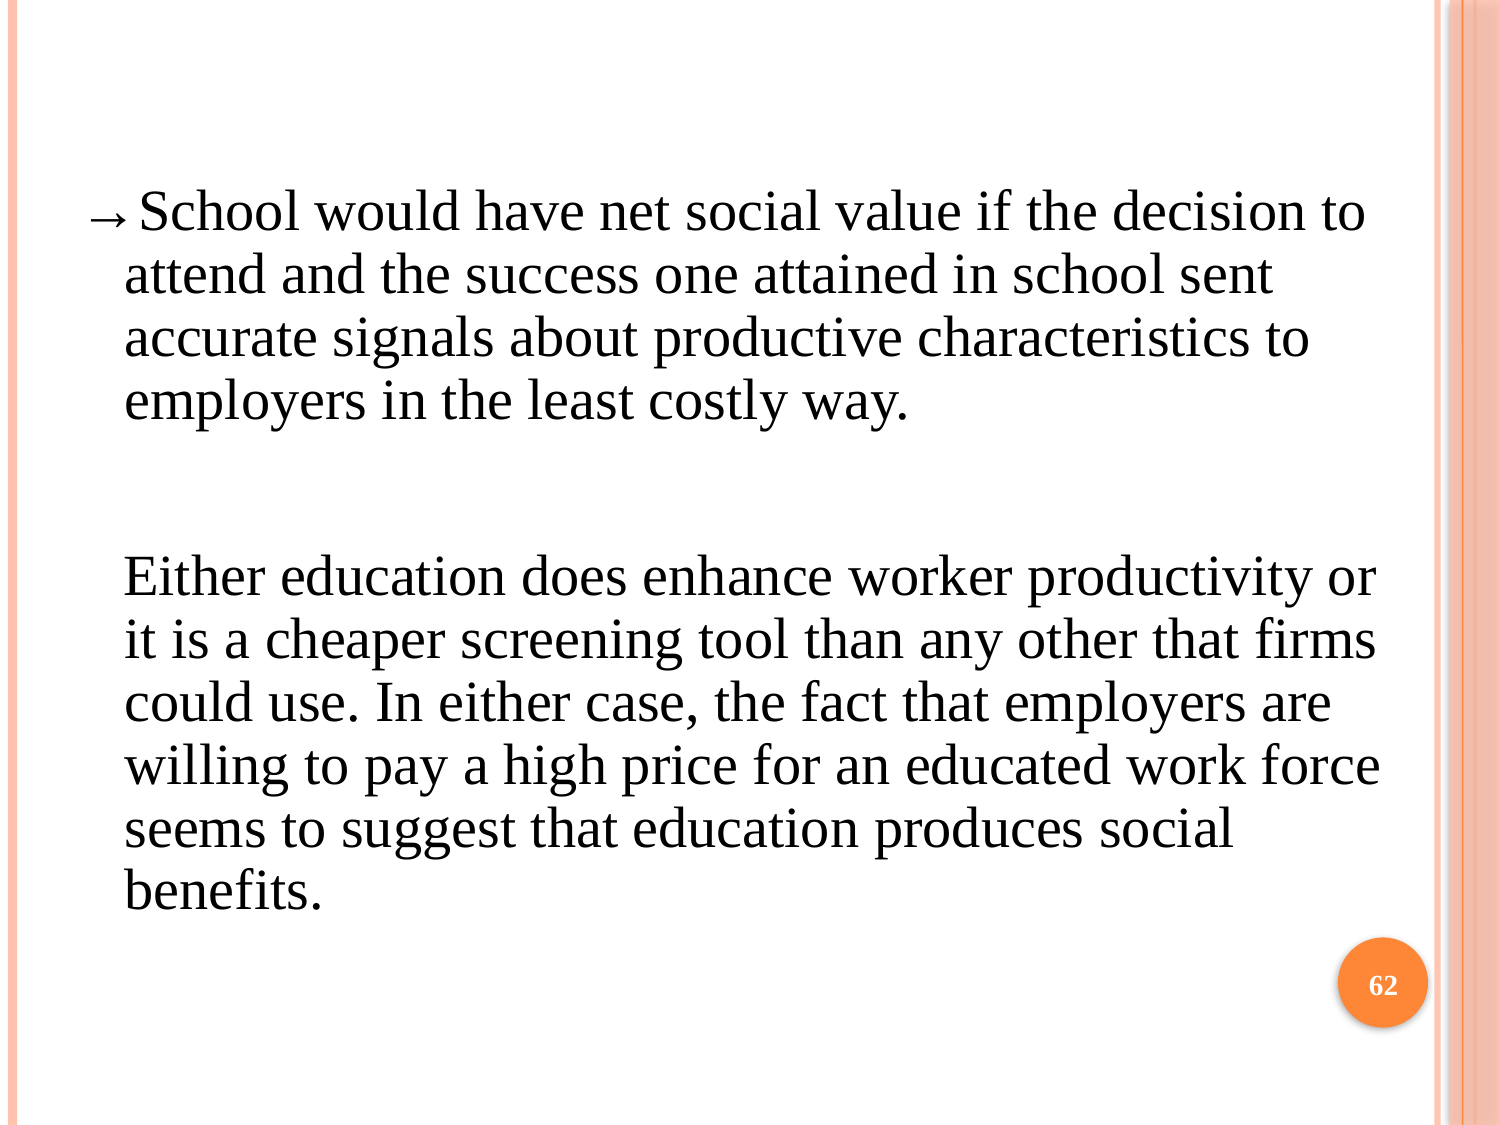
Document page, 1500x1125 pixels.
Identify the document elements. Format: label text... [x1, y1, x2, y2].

slide_number 62 [1333, 940, 1434, 1026]
list →School would have net social value if the decision to attend and the success one attained in school sent accurate signals about productive characteristics to employers in the least costly way. Either education does enhance worker productivity or it is a cheaper screening tool than any other that firms could use. In either case, the fact that employers are willing to pay a high price for an educated work force seems to suggest that education produces social benefits. [64, 172, 1416, 1089]
